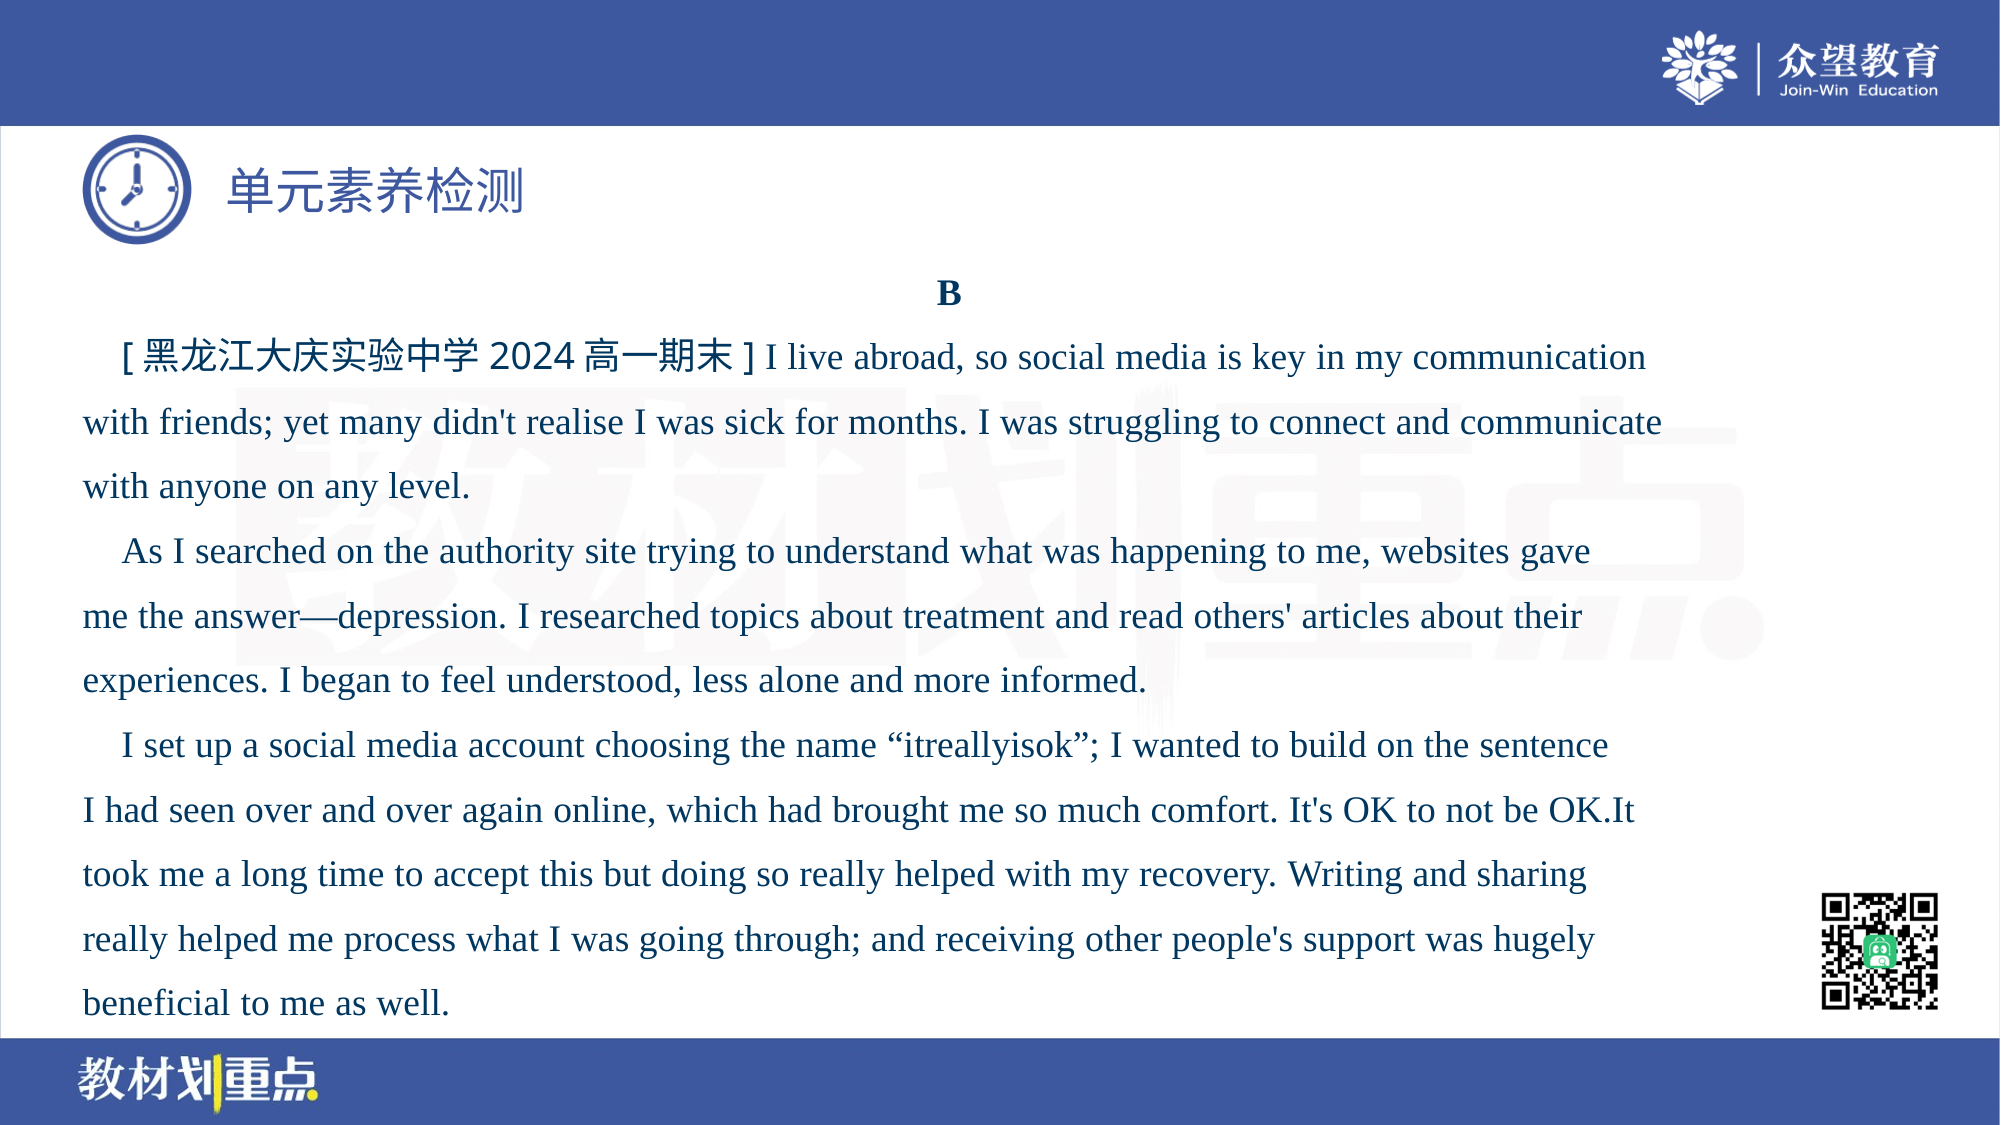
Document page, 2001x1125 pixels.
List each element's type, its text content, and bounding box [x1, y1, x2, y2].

text_box B [黑龙江大庆实验中学2024高一期末] I live abroad, so social media is key in my communication with friends; yet many didn't realise I was sick for months. I was struggling to connect and communicate with anyone on any level. As I searched on the authority site trying to understand what was happening to me, websites gave me the answer—depression. I researched topics about treatment and read others' articles about their experiences. I began to feel understood, less alone and more informed. I set up a social media account choosing the name “itreallyisok”; I wanted to build on the sentence I had seen over and over again online, which had brought me so much comfort. It's OK to not be OK.It took me a long time to accept this but doing so really helped with my recovery. Writing and sharing really helped me process what I was going through; and receiving other people's support was hugely beneficial to me as well. [82, 248, 1817, 1023]
picture [0, 0, 2000, 1125]
